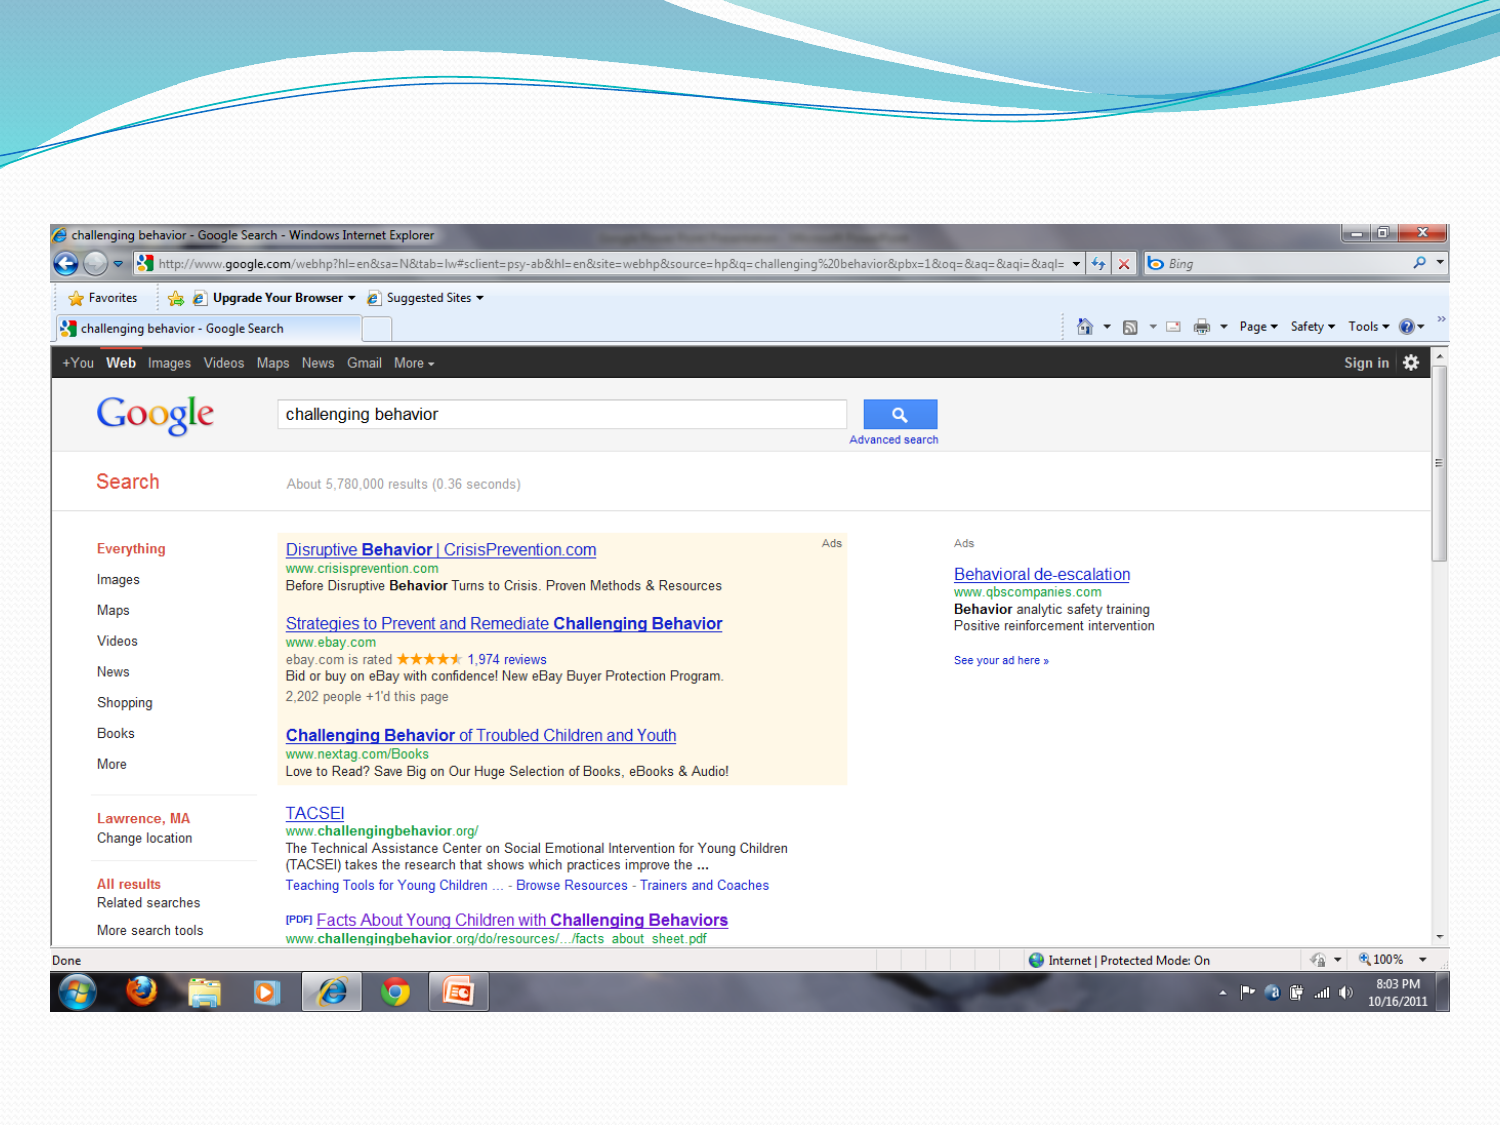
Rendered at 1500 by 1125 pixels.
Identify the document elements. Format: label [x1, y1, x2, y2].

picture [49, 224, 1451, 1013]
